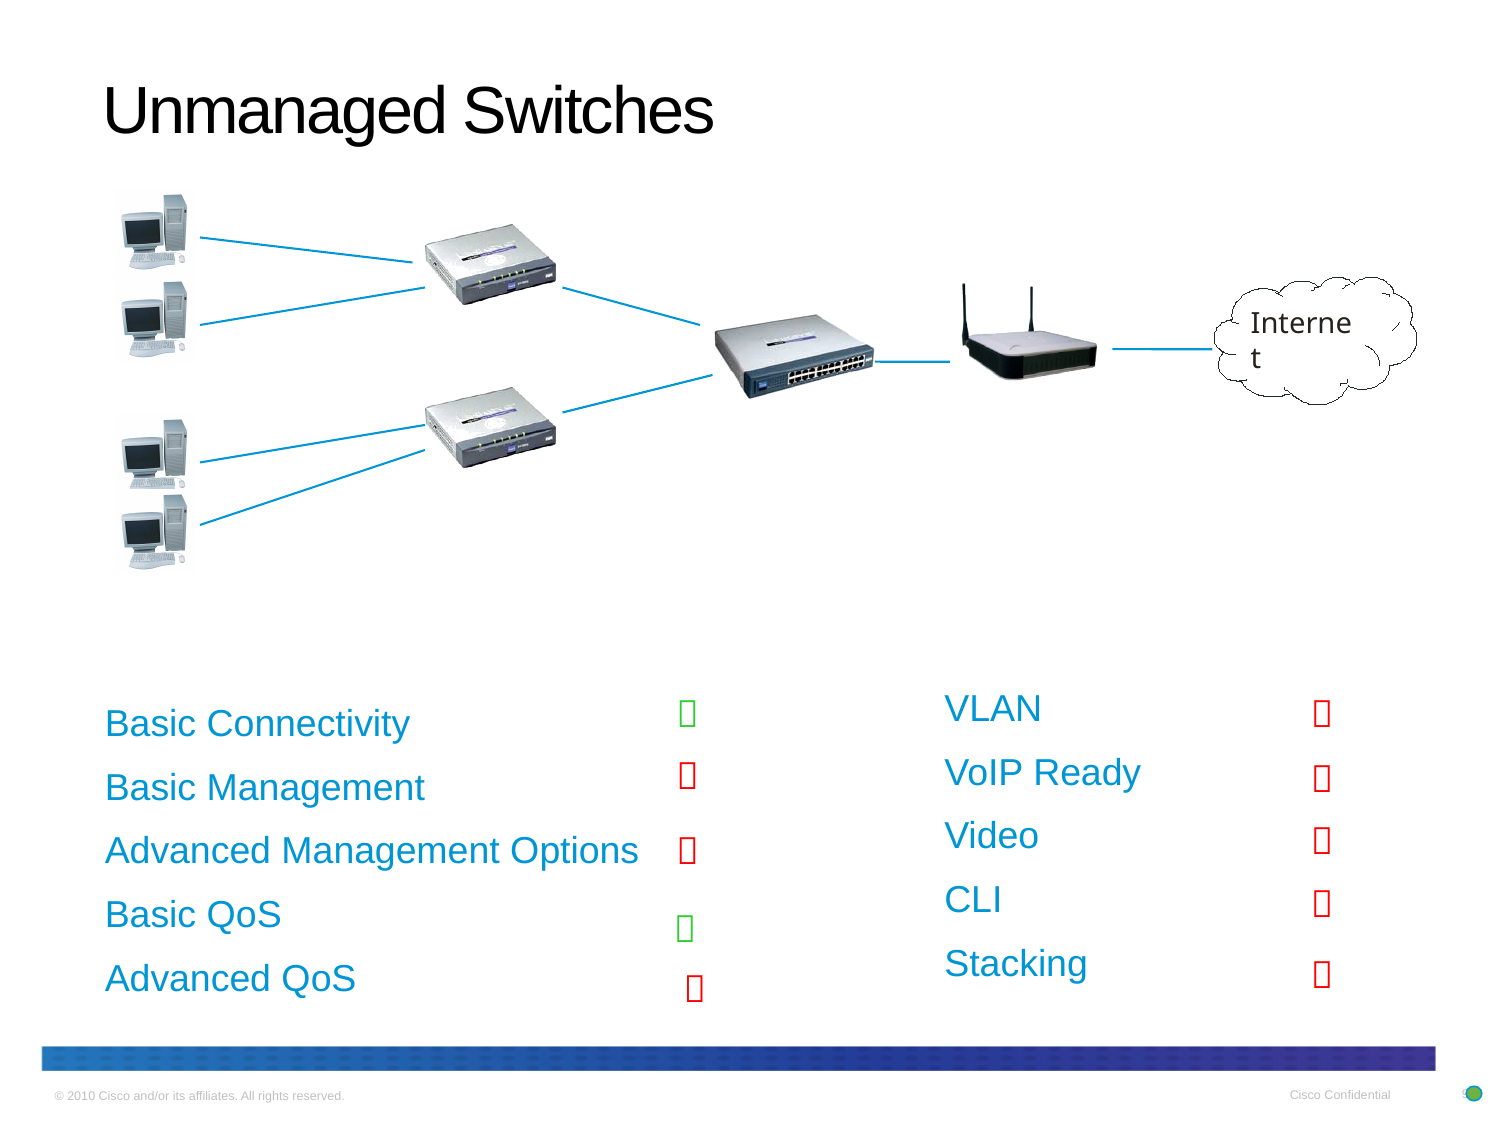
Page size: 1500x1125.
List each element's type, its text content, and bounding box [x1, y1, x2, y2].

text_box  [1296, 747, 1349, 808]
title Unmanaged Switches [88, 18, 1425, 156]
text_box  [1296, 872, 1349, 933]
picture [691, 1047, 1435, 1070]
text_box  [661, 820, 714, 880]
text_box [1466, 1086, 1482, 1101]
text_box  [1296, 809, 1349, 870]
text_box  [658, 897, 712, 958]
picture [112, 187, 197, 363]
picture [43, 1047, 90, 1070]
text_box Basic Connectivity Basic Management Advanced Management Options Basic QoS Advanced QoS [90, 691, 691, 1071]
picture [424, 387, 556, 468]
text_box  [668, 957, 722, 1018]
picture [424, 224, 556, 305]
picture [712, 312, 876, 402]
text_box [1211, 274, 1426, 413]
text_box  [661, 682, 714, 743]
text_box VLAN VoIP Ready Video CLI Stacking [929, 676, 1500, 1055]
text_box  [661, 745, 714, 805]
text_box  [1296, 682, 1349, 743]
text_box  [1296, 943, 1349, 1004]
picture [947, 280, 1105, 383]
picture [112, 412, 197, 576]
